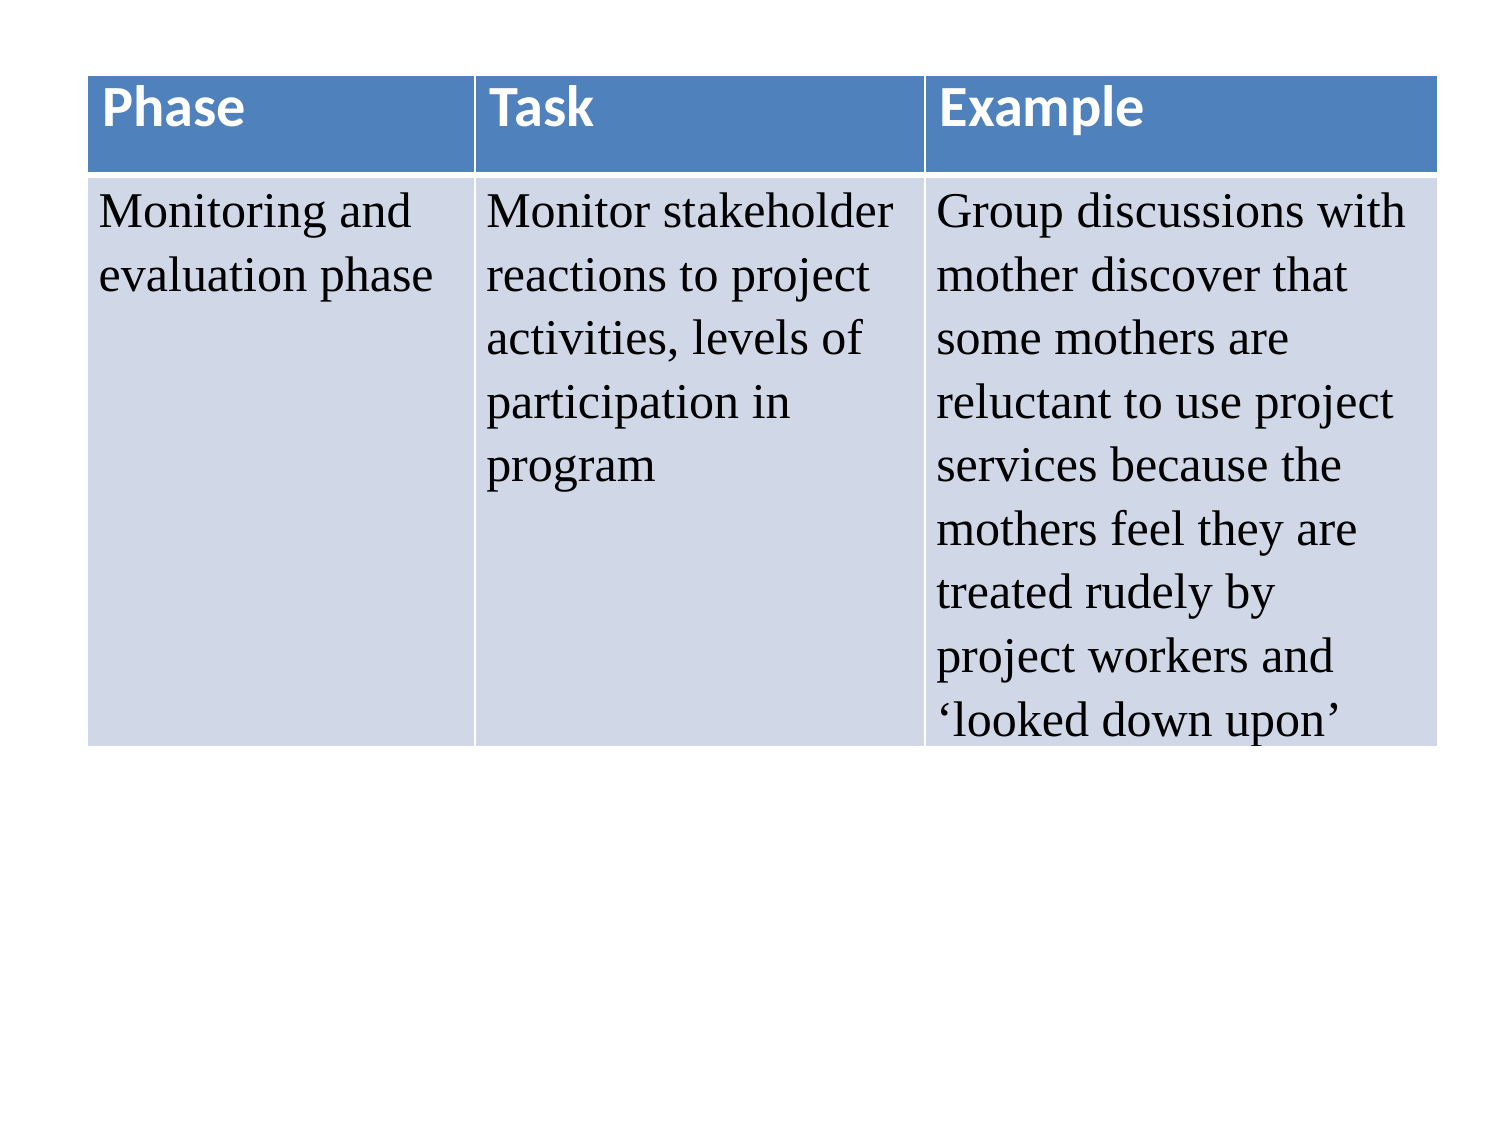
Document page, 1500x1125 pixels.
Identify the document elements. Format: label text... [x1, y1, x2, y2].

table_cell Monitoring and evaluation phase [88, 178, 474, 746]
table_header Task [476, 76, 924, 172]
table_cell Monitor stakeholder reactions to project activities, levels of participation in program [476, 178, 924, 746]
table_header Phase [88, 76, 474, 172]
table_header Example [926, 76, 1437, 172]
table_cell Group discussions with mother discover that some mothers are reluctant to use project services because the mothers feel they are treated rudely by project workers and ‘looked down upon’ [926, 178, 1437, 746]
